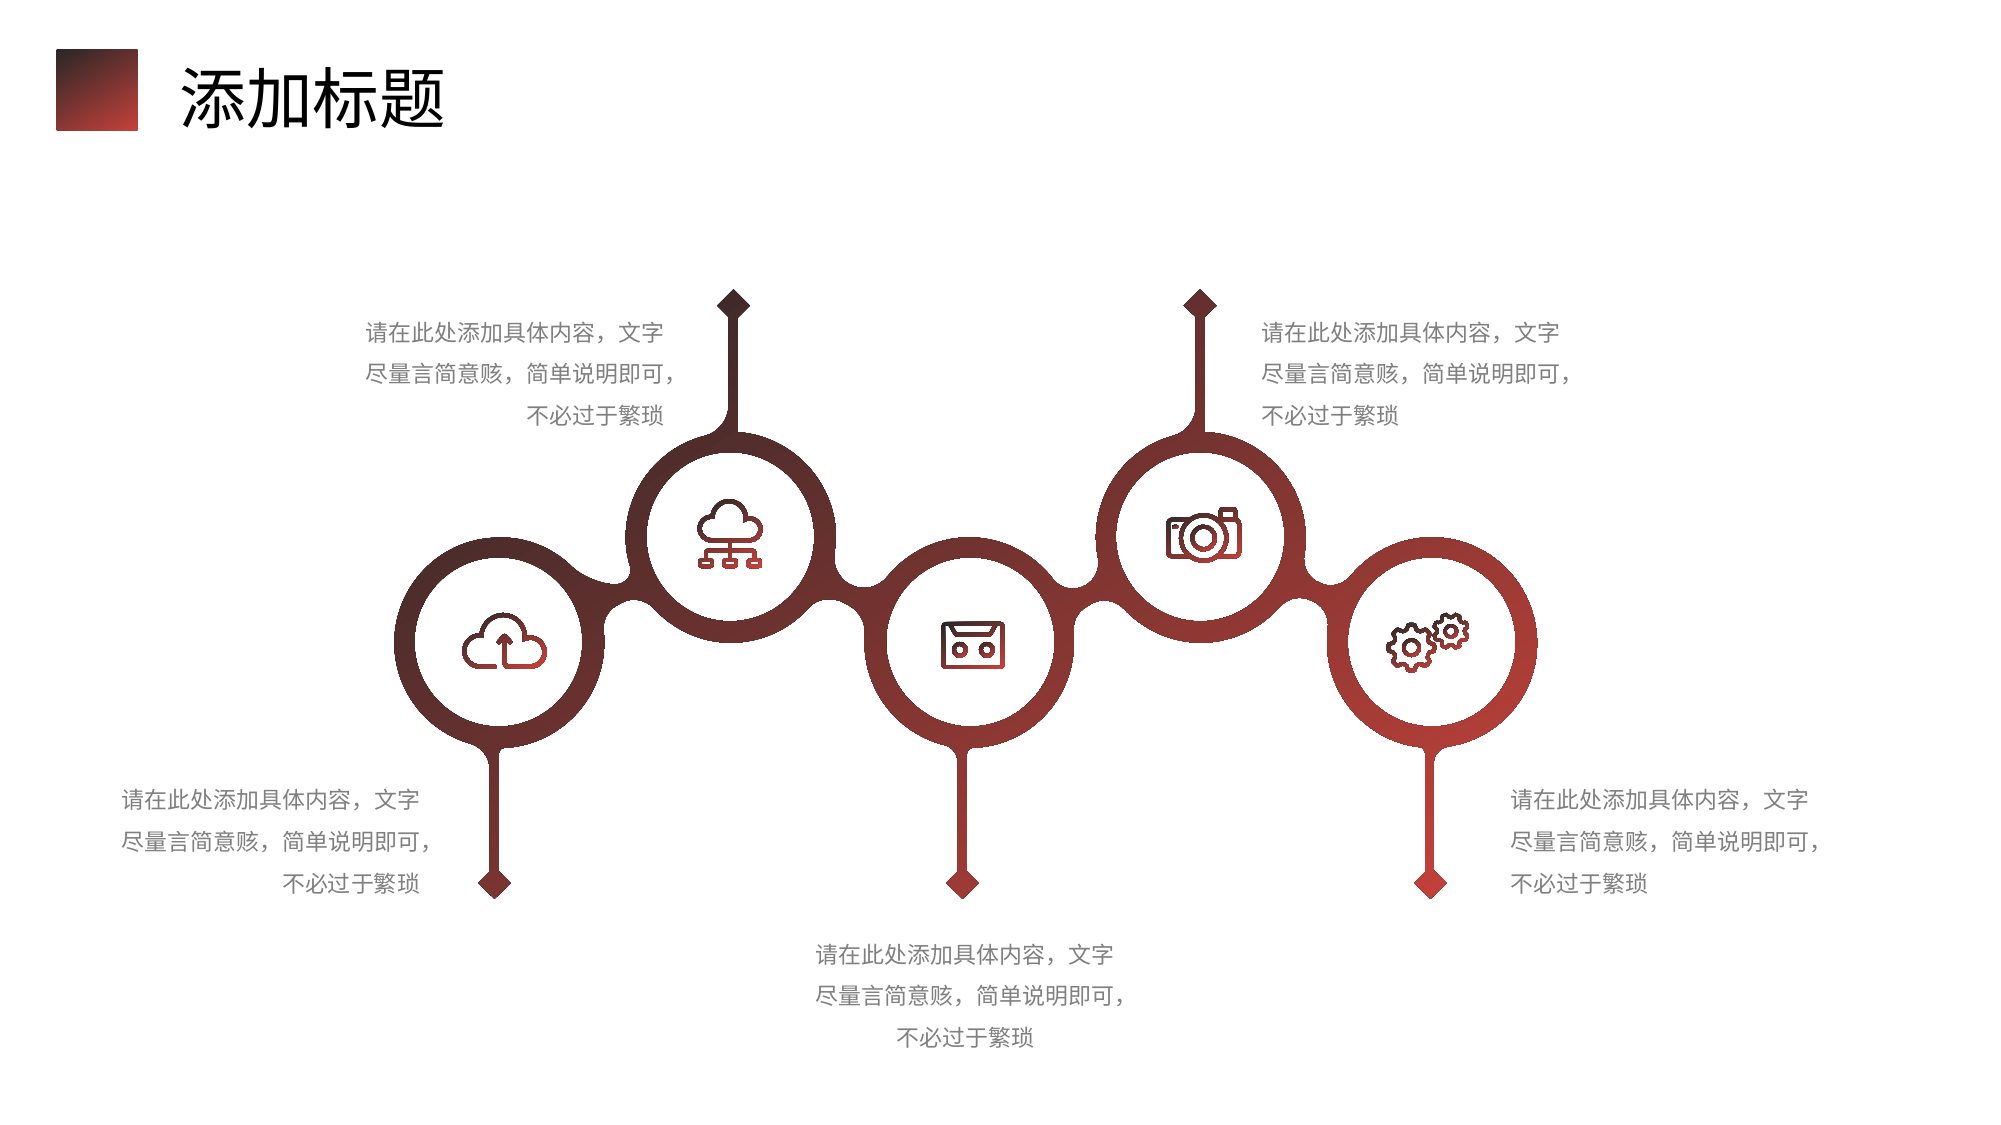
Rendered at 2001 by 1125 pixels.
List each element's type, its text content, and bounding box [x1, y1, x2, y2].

text_box [697, 499, 763, 569]
text_box 请在此处添加具体内容，文字尽量言简意赅，简单说明即可，不必过于繁琐 [1495, 764, 1826, 905]
text_box [394, 289, 1538, 899]
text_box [1166, 507, 1242, 563]
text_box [1386, 612, 1470, 673]
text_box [941, 621, 1005, 669]
text_box [462, 612, 547, 669]
text_box 请在此处添加具体内容，文字尽量言简意赅，简单说明即可，不必过于繁琐 [1246, 296, 1577, 437]
text_box 请在此处添加具体内容，文字尽量言简意赅，简单说明即可，不必过于繁琐 [800, 918, 1131, 1059]
text_box 请在此处添加具体内容，文字尽量言简意赅，简单说明即可，不必过于繁琐 [349, 296, 680, 437]
text_box 请在此处添加具体内容，文字尽量言简意赅，简单说明即可，不必过于繁琐 [105, 764, 435, 905]
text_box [56, 49, 514, 146]
